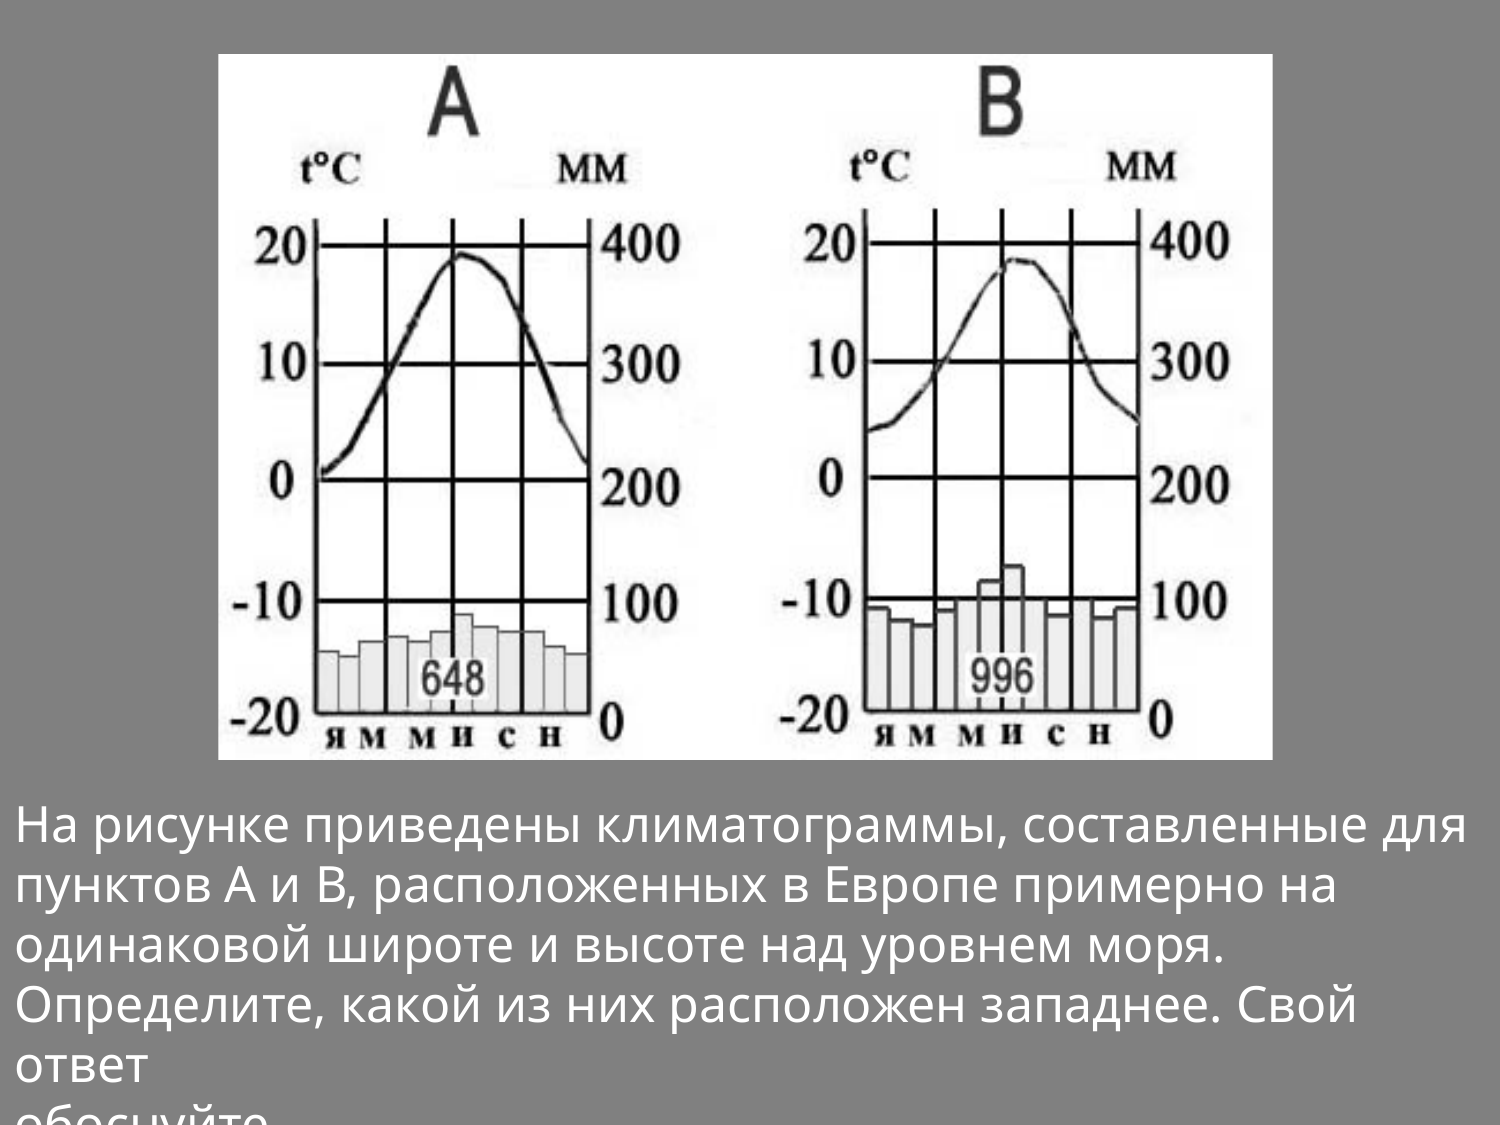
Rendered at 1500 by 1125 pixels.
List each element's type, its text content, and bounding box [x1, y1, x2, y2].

picture [218, 54, 1273, 760]
text_box На рисунке приведены климатограммы, составленные для пунктов А и В, расположенных в Европе примерно на одинаковой широте и высоте над уровнем моря. Определите, какой из них расположен западнее. Свой ответ обоснуйте. [0, 784, 1500, 1125]
